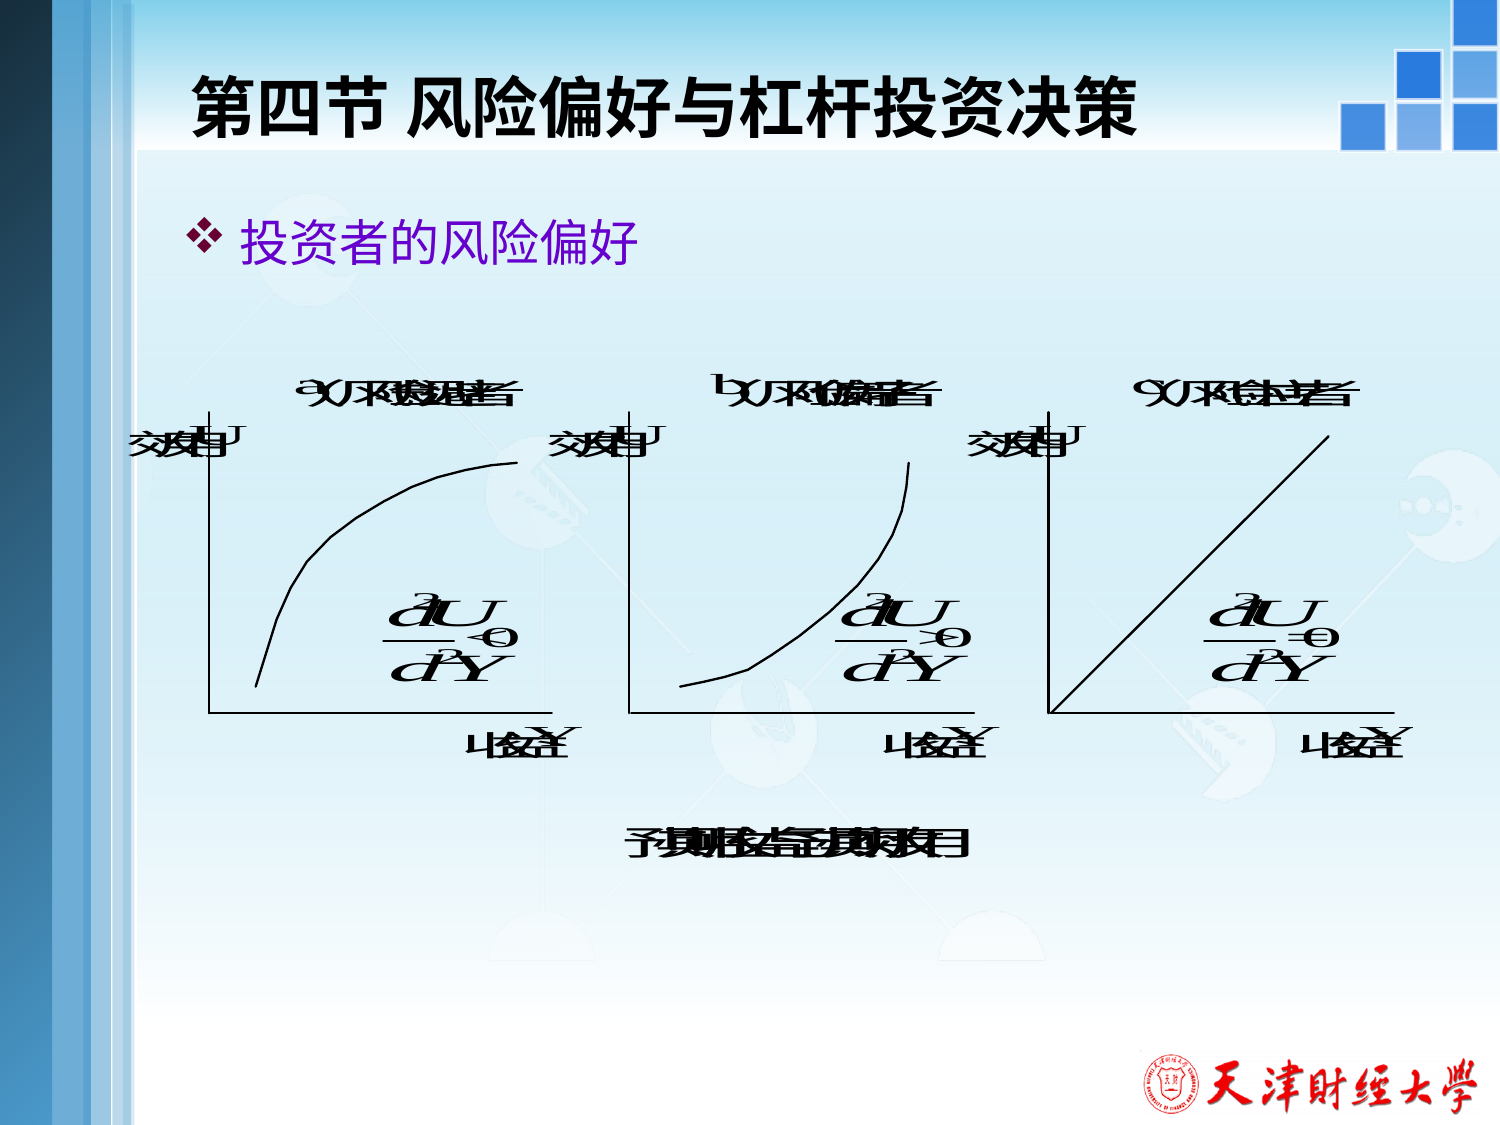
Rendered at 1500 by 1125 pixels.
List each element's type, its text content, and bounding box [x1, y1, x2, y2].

title 第四节 风险偏好与杠杆投资决策 [174, 75, 1175, 138]
picture [124, 150, 1500, 965]
text_box 投资者的风险偏好 [0, 204, 744, 279]
picture [1131, 1049, 1500, 1119]
